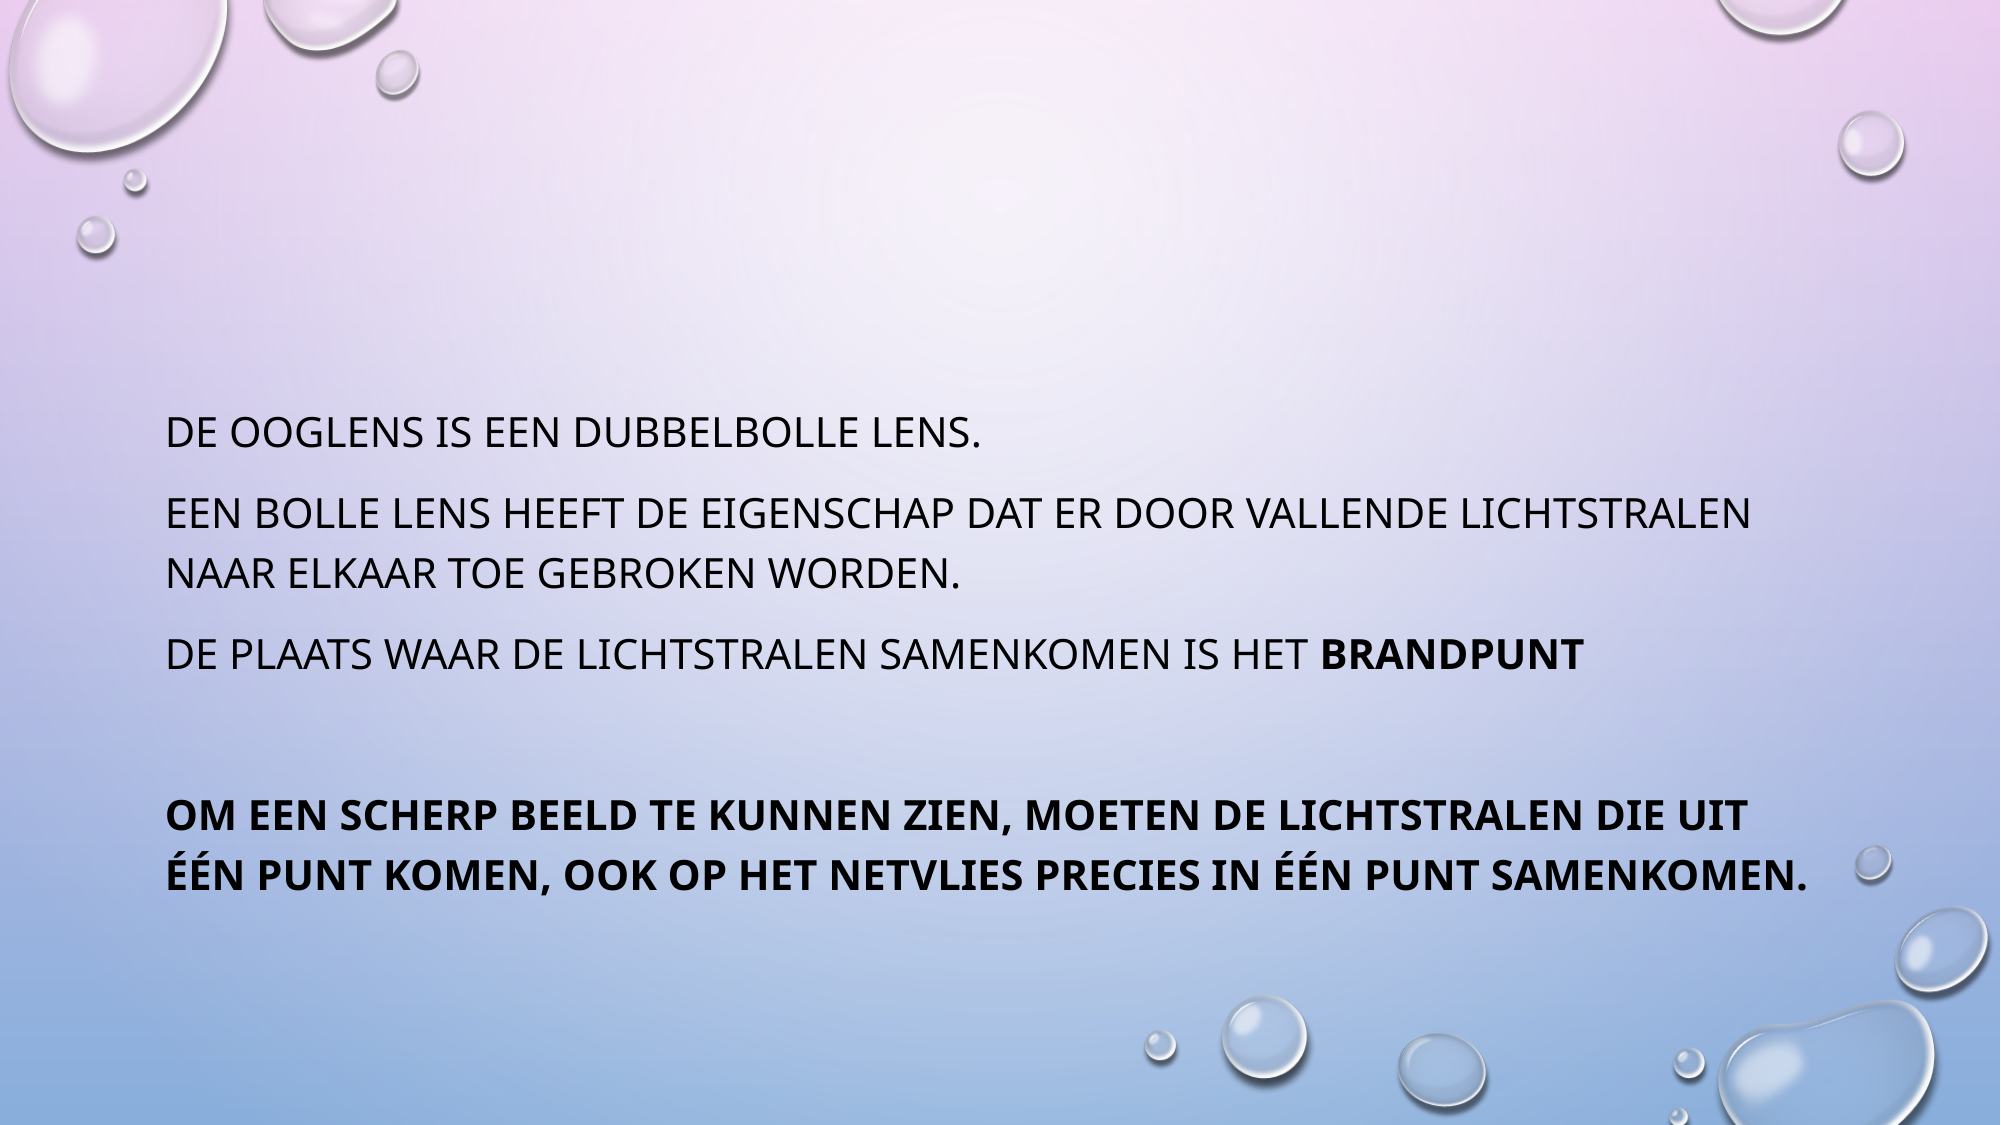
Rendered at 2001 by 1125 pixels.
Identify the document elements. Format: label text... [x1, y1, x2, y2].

list De ooglens is een dubbelbolle lens. Een bolle lens heeft de eigenschap dat er door vallende lichtstralen naar elkaar toe gebroken worden. De plaats waar de lichtstralen samenkomen is het brandpunt Om een scherp beeld te kunnen zien, moeten de lichtstralen die uit één punt komen, ook op het netvlies precies in één punt samenkomen. [149, 388, 1850, 950]
picture [0, 0, 2000, 1125]
